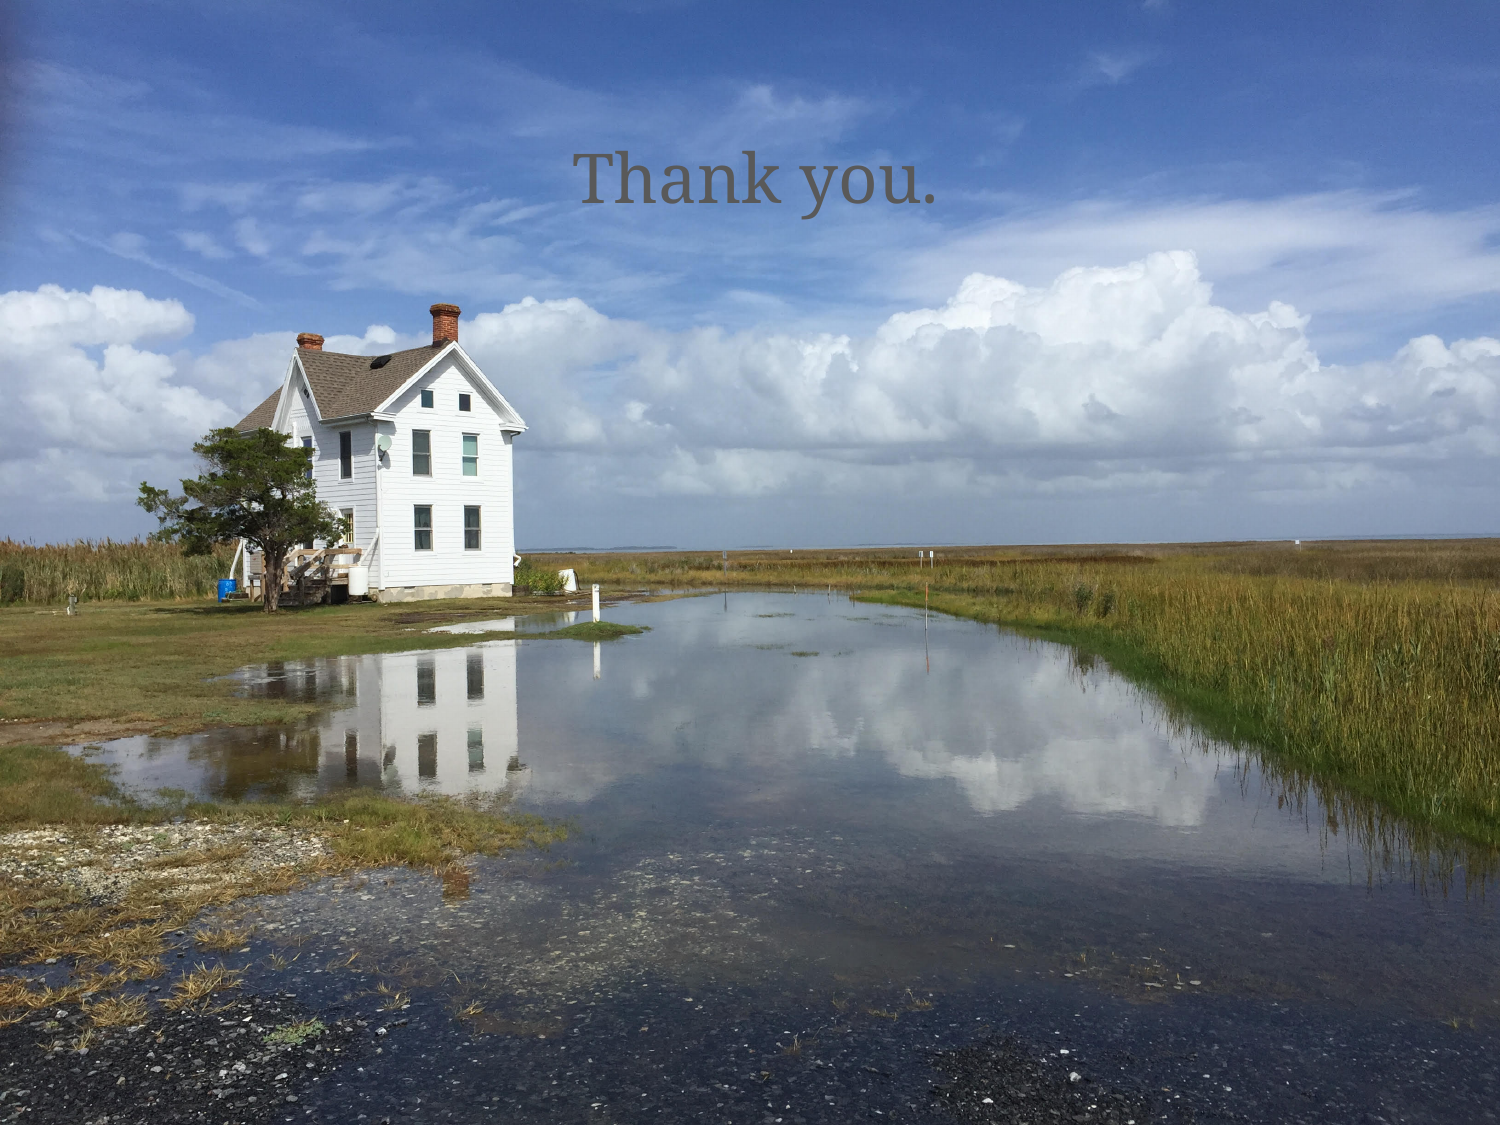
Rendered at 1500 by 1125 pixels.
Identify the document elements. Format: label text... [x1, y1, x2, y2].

title Thank you. [75, 37, 1438, 225]
picture [0, 0, 1500, 1125]
